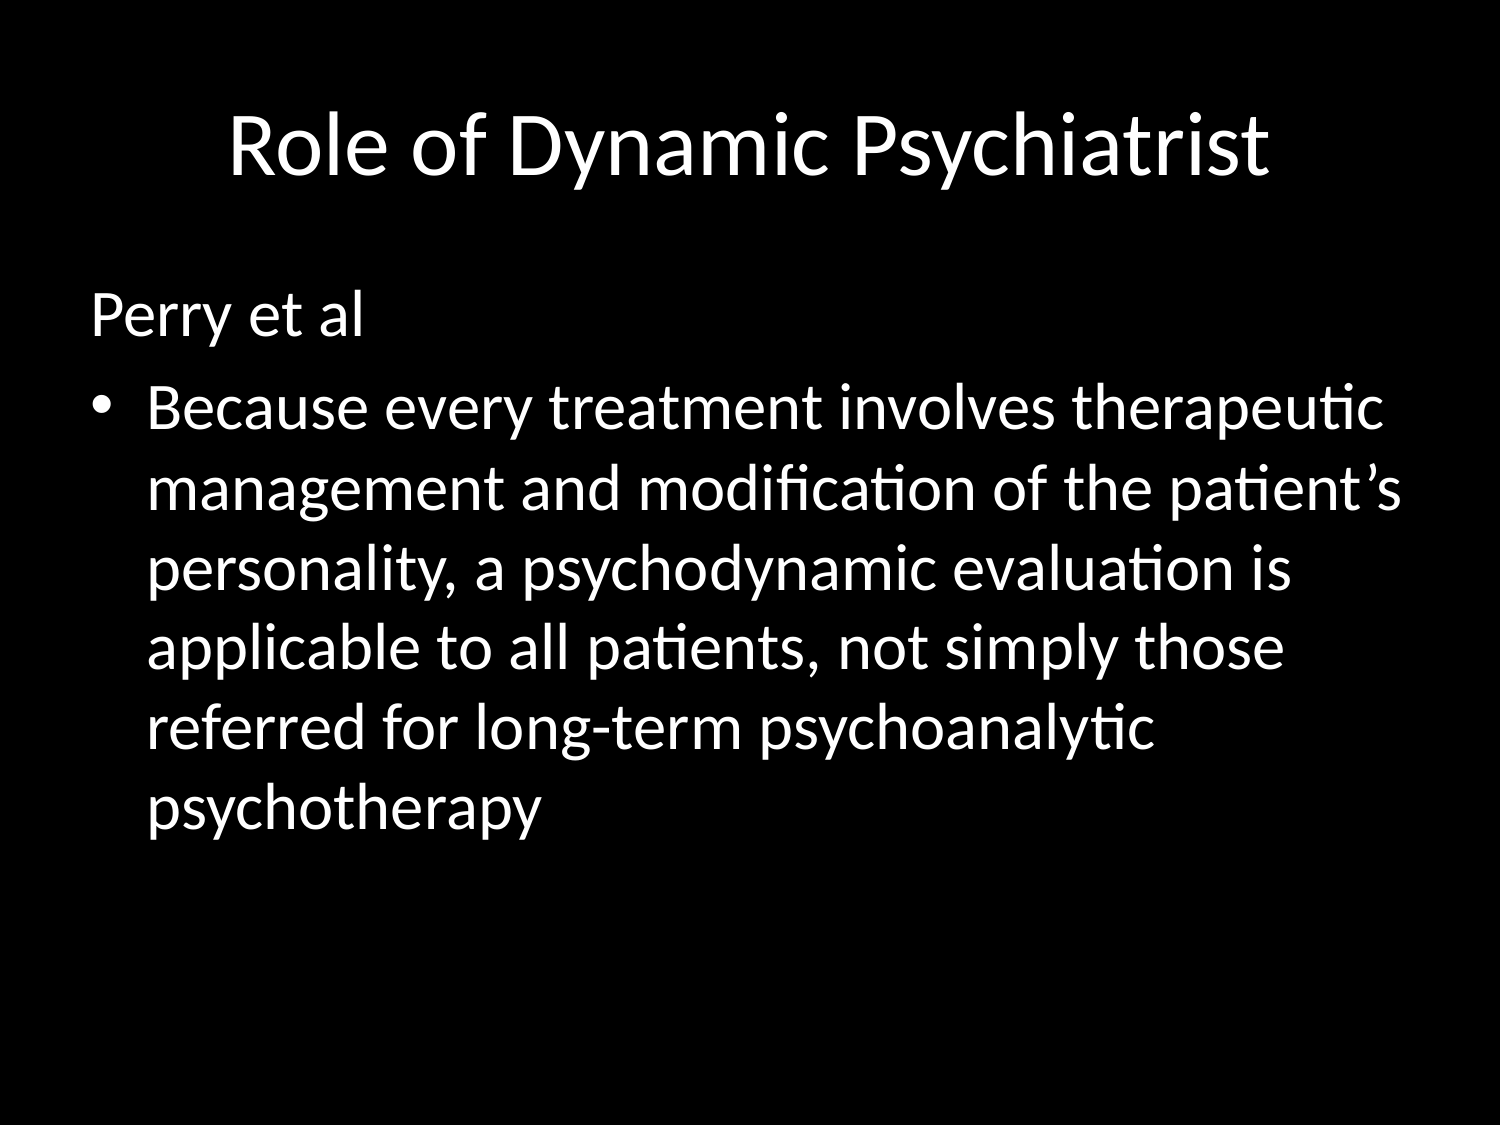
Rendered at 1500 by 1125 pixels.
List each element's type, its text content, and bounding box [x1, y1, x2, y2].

title Role of Dynamic Psychiatrist [75, 45, 1425, 233]
list Perry et al Because every treatment involves therapeutic management and modification of the patient’s personality, a psychodynamic evaluation is applicable to all patients, not simply those referred for long-term psychoanalytic psychotherapy [75, 262, 1425, 1005]
